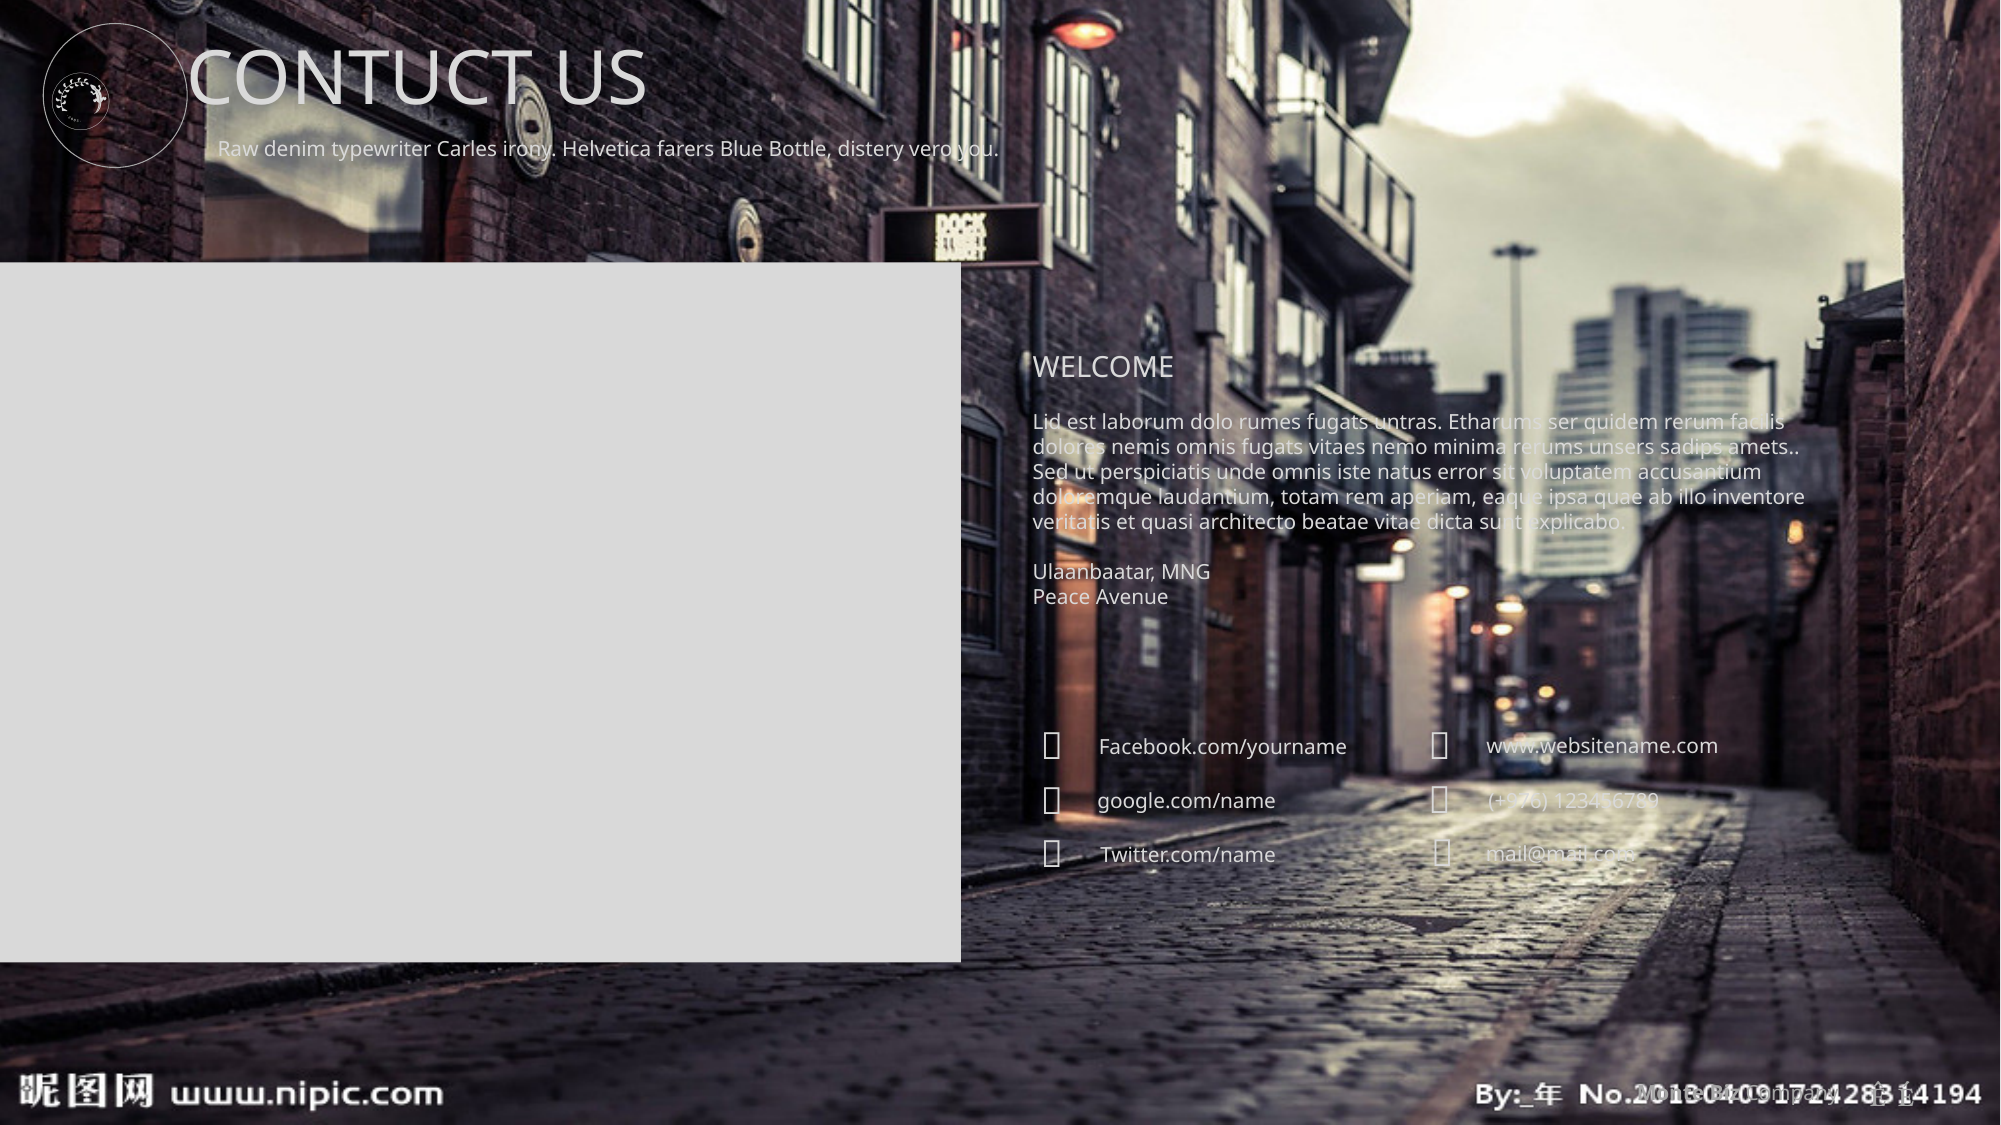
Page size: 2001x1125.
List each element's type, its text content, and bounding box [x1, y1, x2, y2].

text_box   [1854, 1061, 1979, 1122]
picture [0, 0, 2001, 1125]
text_box Monte Biz Company [1622, 1071, 1854, 1112]
text_box  [42, 22, 182, 169]
text_box CONTUCT US [171, 22, 665, 127]
text_box [0, 261, 962, 963]
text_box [1016, 341, 1828, 884]
text_box Raw denim typewriter Carles irony. Helvetica farers Blue Bottle, distery vero you. [202, 128, 1014, 169]
